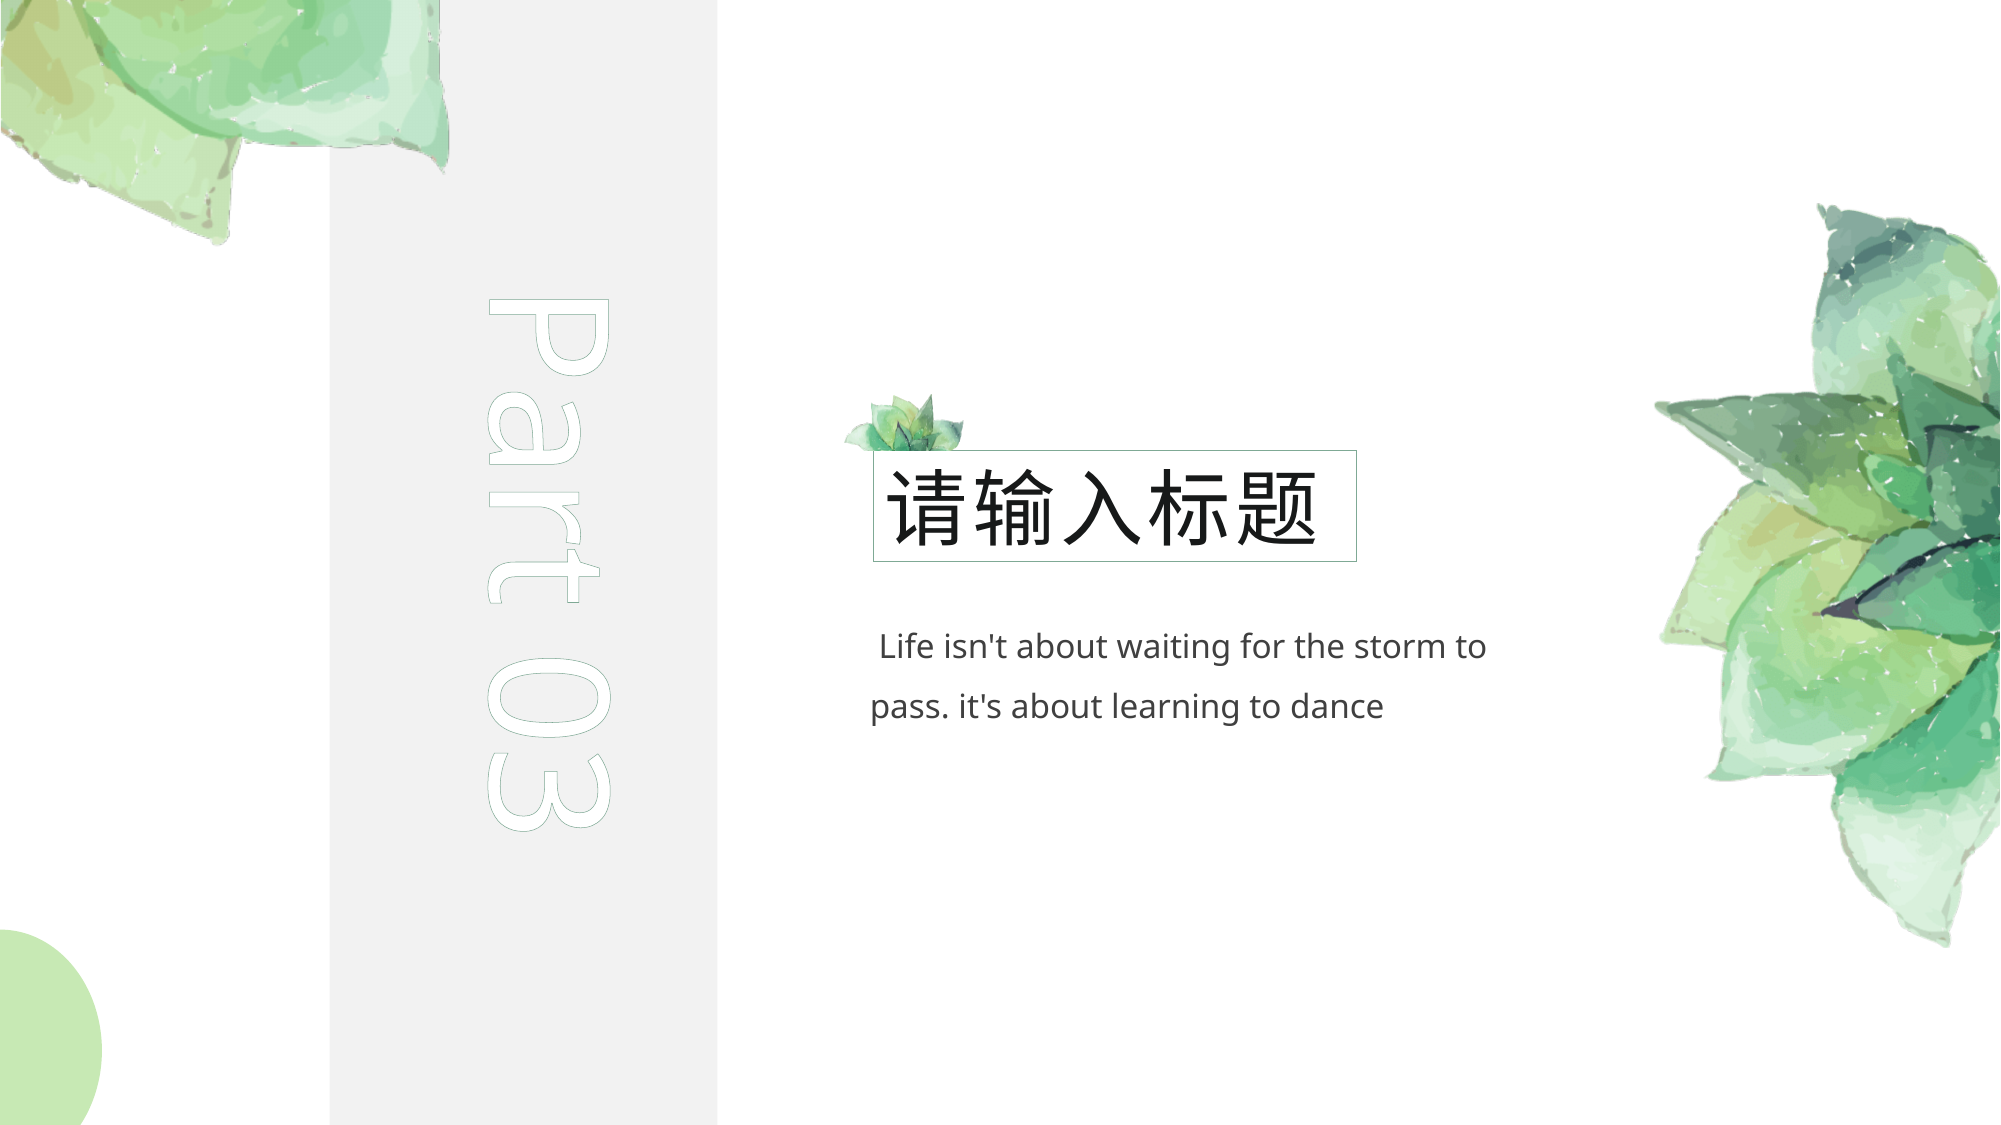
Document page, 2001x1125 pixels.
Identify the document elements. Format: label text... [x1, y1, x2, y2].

text_box Life isn't about waiting for the storm to pass. it's about learning to dance [854, 597, 1441, 733]
text_box [329, 255, 718, 1125]
picture [1441, 179, 2000, 948]
text_box Part 03 [431, 255, 664, 1073]
text_box 请输入标题 [873, 450, 1357, 562]
picture [0, 0, 718, 255]
picture [844, 394, 968, 451]
text_box [0, 928, 103, 1125]
